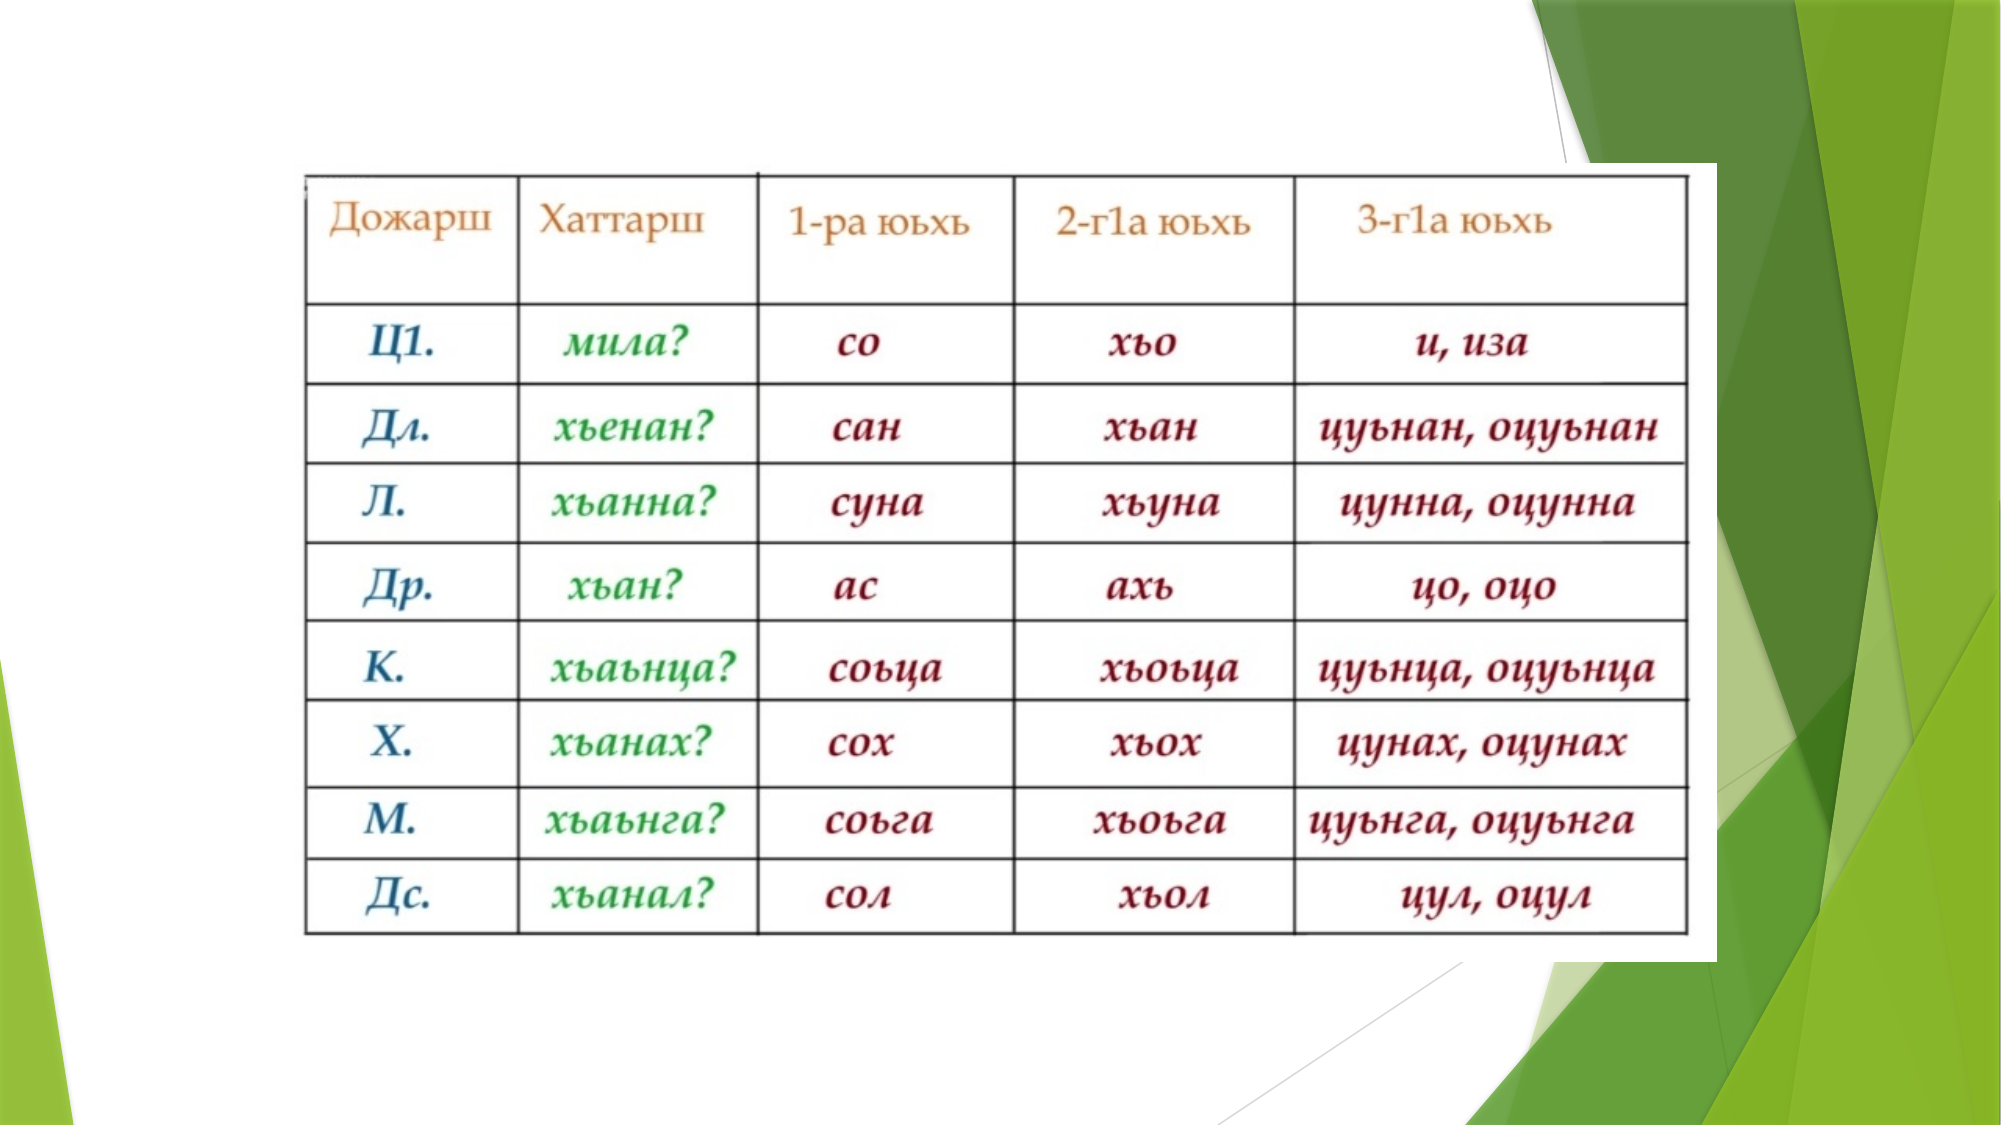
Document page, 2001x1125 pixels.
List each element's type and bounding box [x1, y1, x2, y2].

picture [282, 162, 1717, 963]
